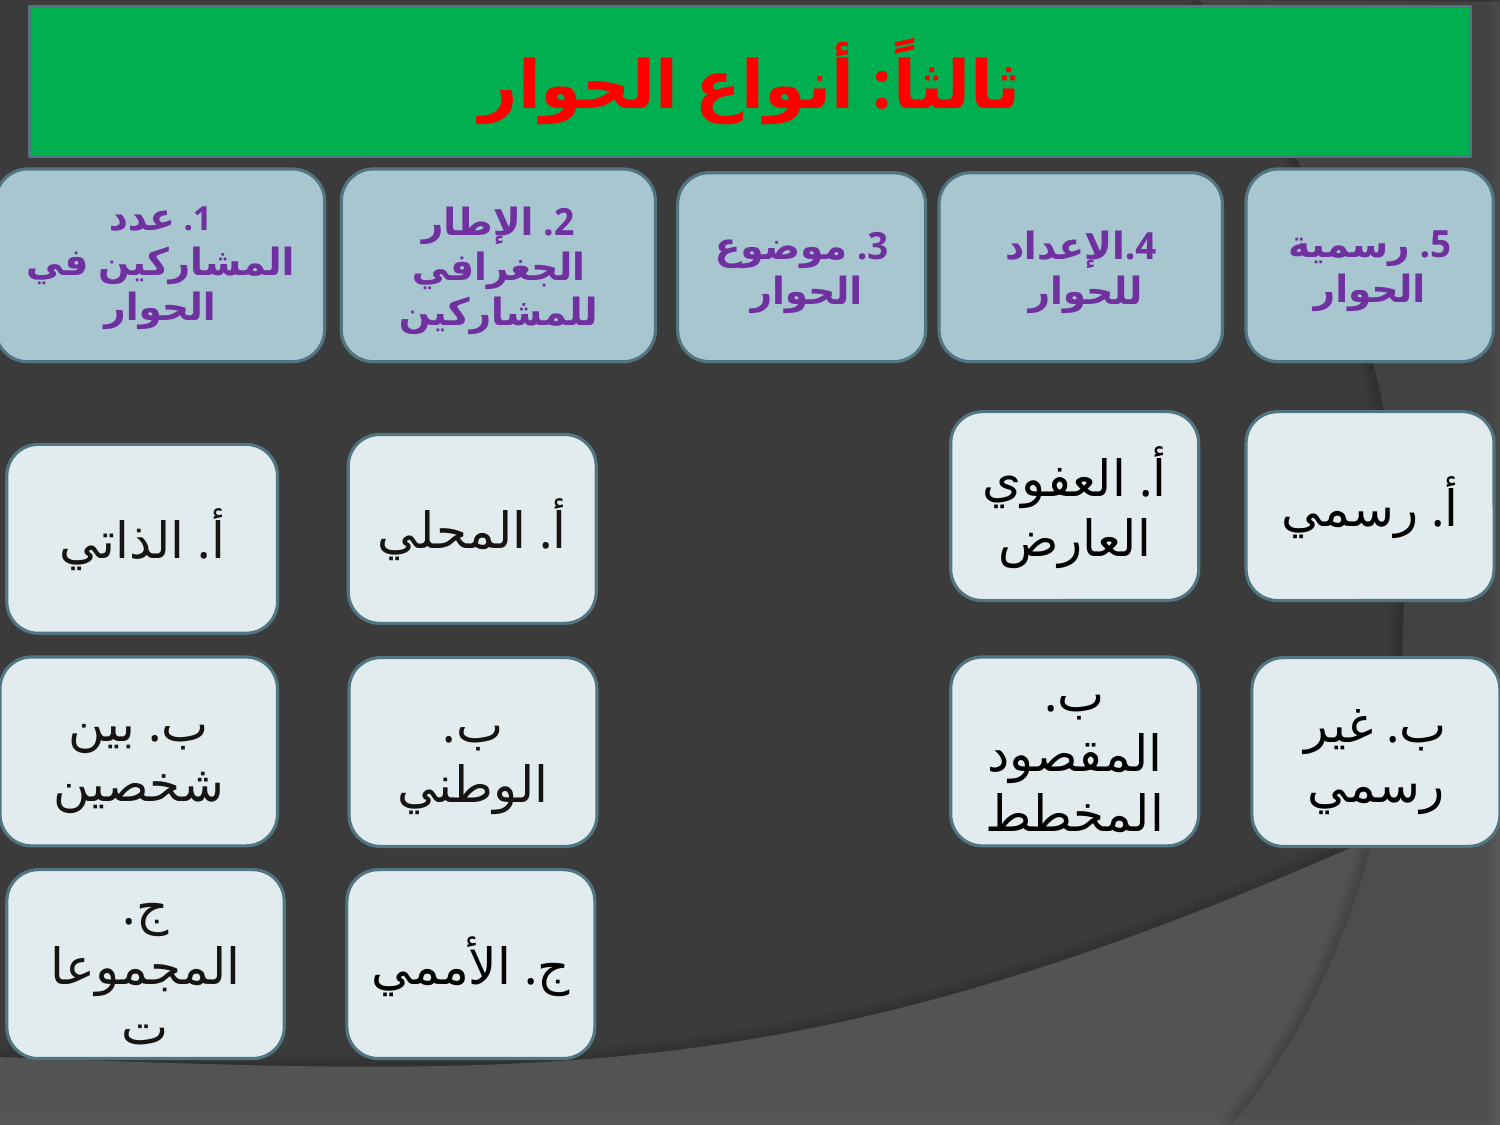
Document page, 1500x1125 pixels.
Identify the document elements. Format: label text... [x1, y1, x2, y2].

text_box ج. المجموعات [5, 999, 286, 1061]
text_box ج. الأممي [345, 999, 597, 1061]
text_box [0, 18, 1500, 988]
